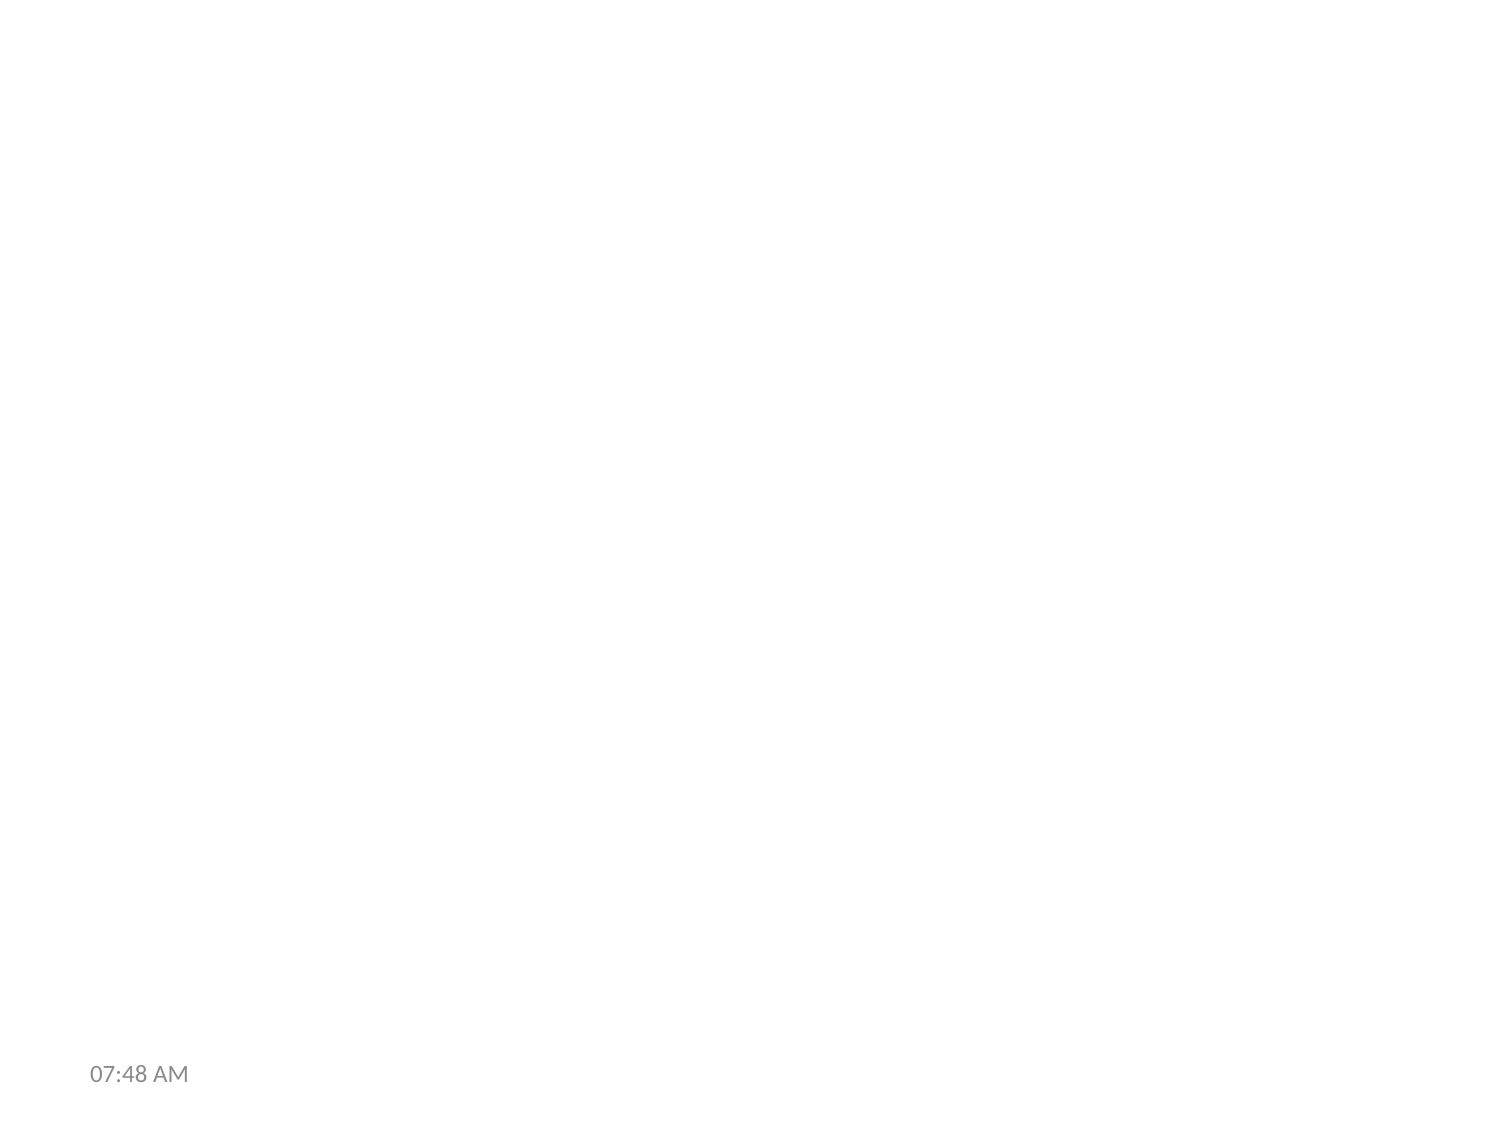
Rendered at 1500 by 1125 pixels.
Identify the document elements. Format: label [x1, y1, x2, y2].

slide_number [75, 1042, 425, 1103]
